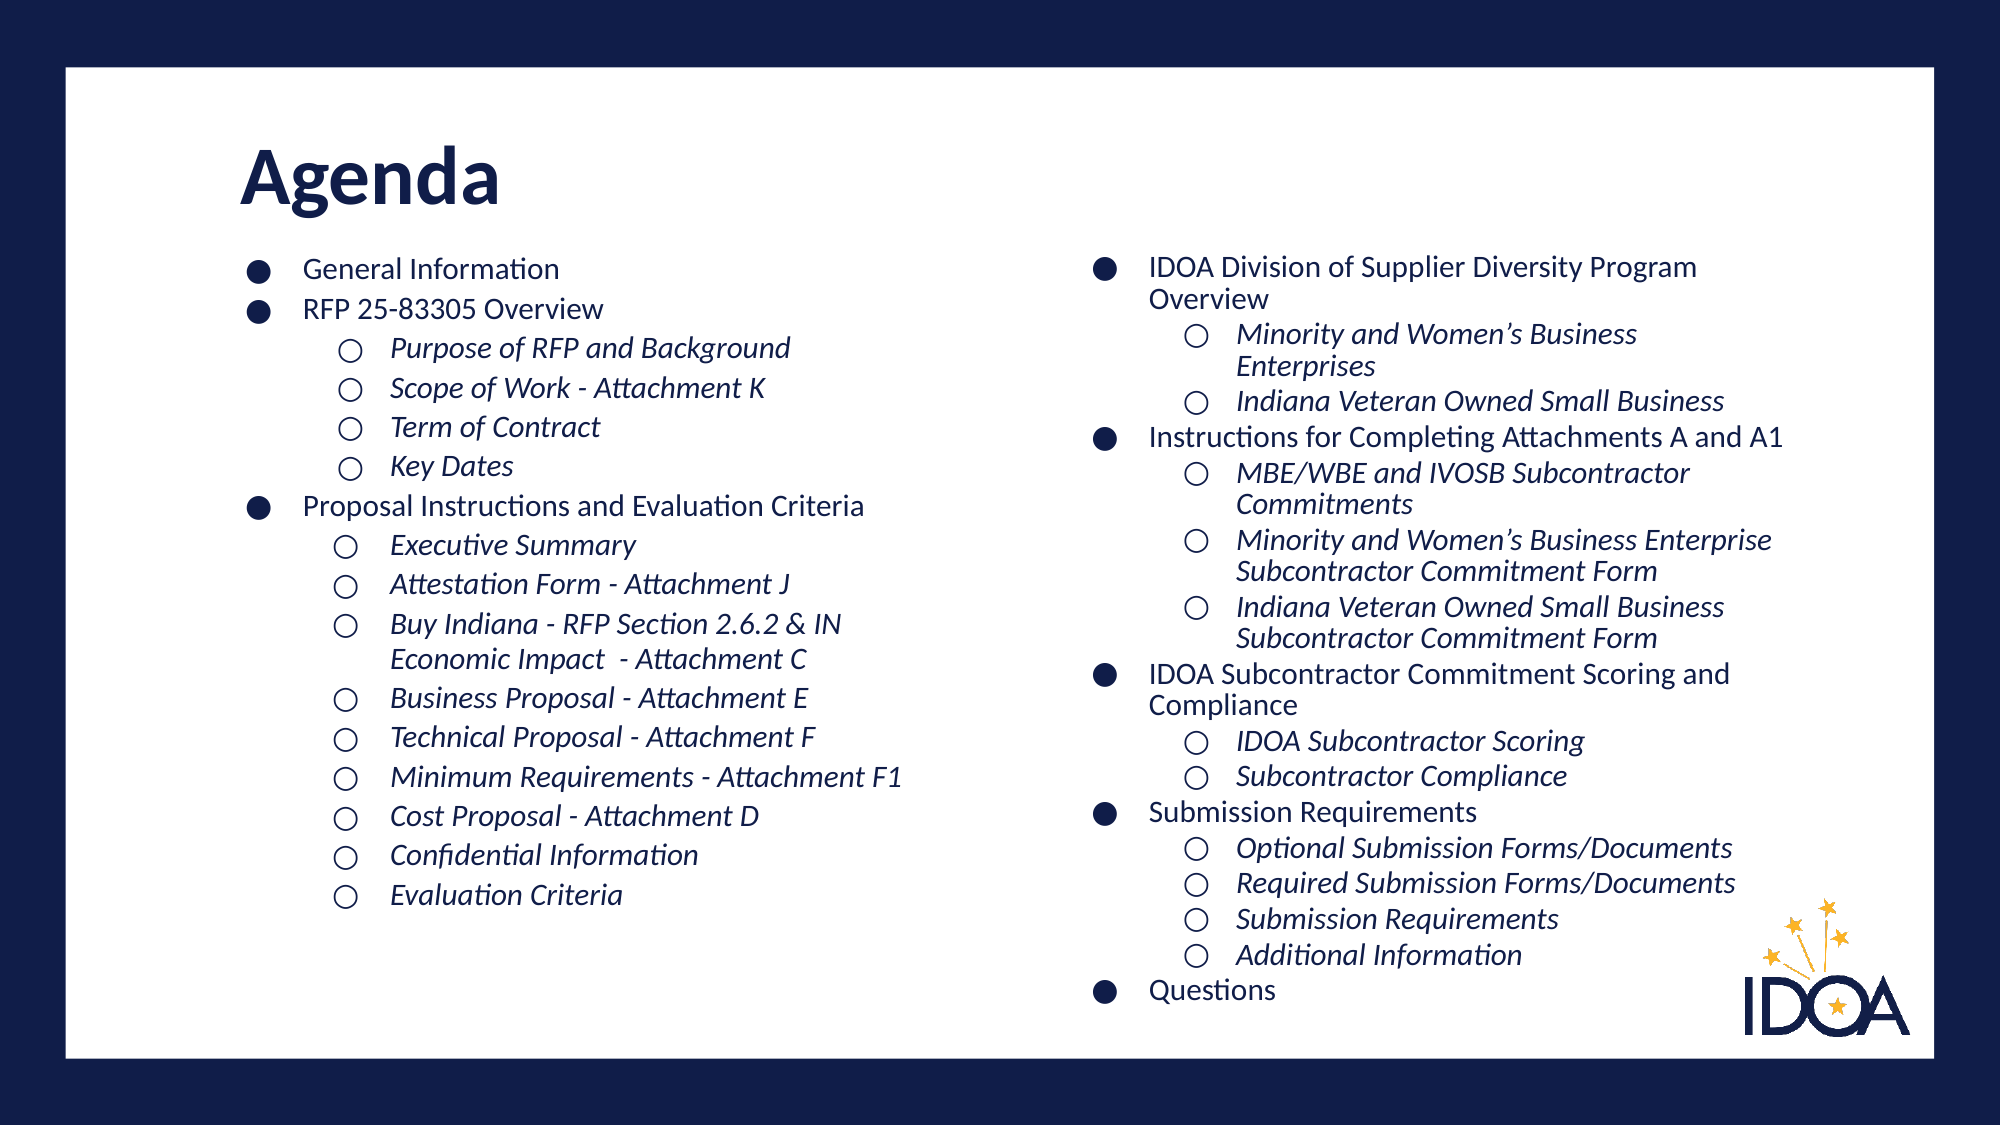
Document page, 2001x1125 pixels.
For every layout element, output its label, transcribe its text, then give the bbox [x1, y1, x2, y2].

list General Information RFP 25-83305 Overview Purpose of RFP and Background Scope of Work - Attachment K Term of Contract Key Dates Proposal Instructions and Evaluation Criteria Executive Summary Attestation Form - Attachment J Buy Indiana - RFP Section 2.6.2 & IN Economic Impact - Attachment C Business Proposal - Attachment E Technical Proposal - Attachment F Minimum Requirements - Attachment F1 Cost Proposal - Attachment D Confidential Information Evaluation Criteria [225, 262, 954, 830]
title Agenda [225, 125, 1800, 262]
list IDOA Division of Supplier Diversity Program Overview Minority and Women’s Business Enterprises Indiana Veteran Owned Small Business Instructions for Completing Attachments A and A1 MBE/WBE and IVOSB Subcontractor Commitments Minority and Women’s Business Enterprise Subcontractor Commitment Form Indiana Veteran Owned Small Business Subcontractor Commitment Form IDOA Subcontractor Commitment Scoring and Compliance IDOA Subcontractor Scoring Subcontractor Compliance Submission Requirements Optional Submission Forms/Documents Required Submission Forms/Documents Submission Requirements Additional Information Questions [1071, 262, 1800, 942]
picture [1702, 857, 1959, 1114]
